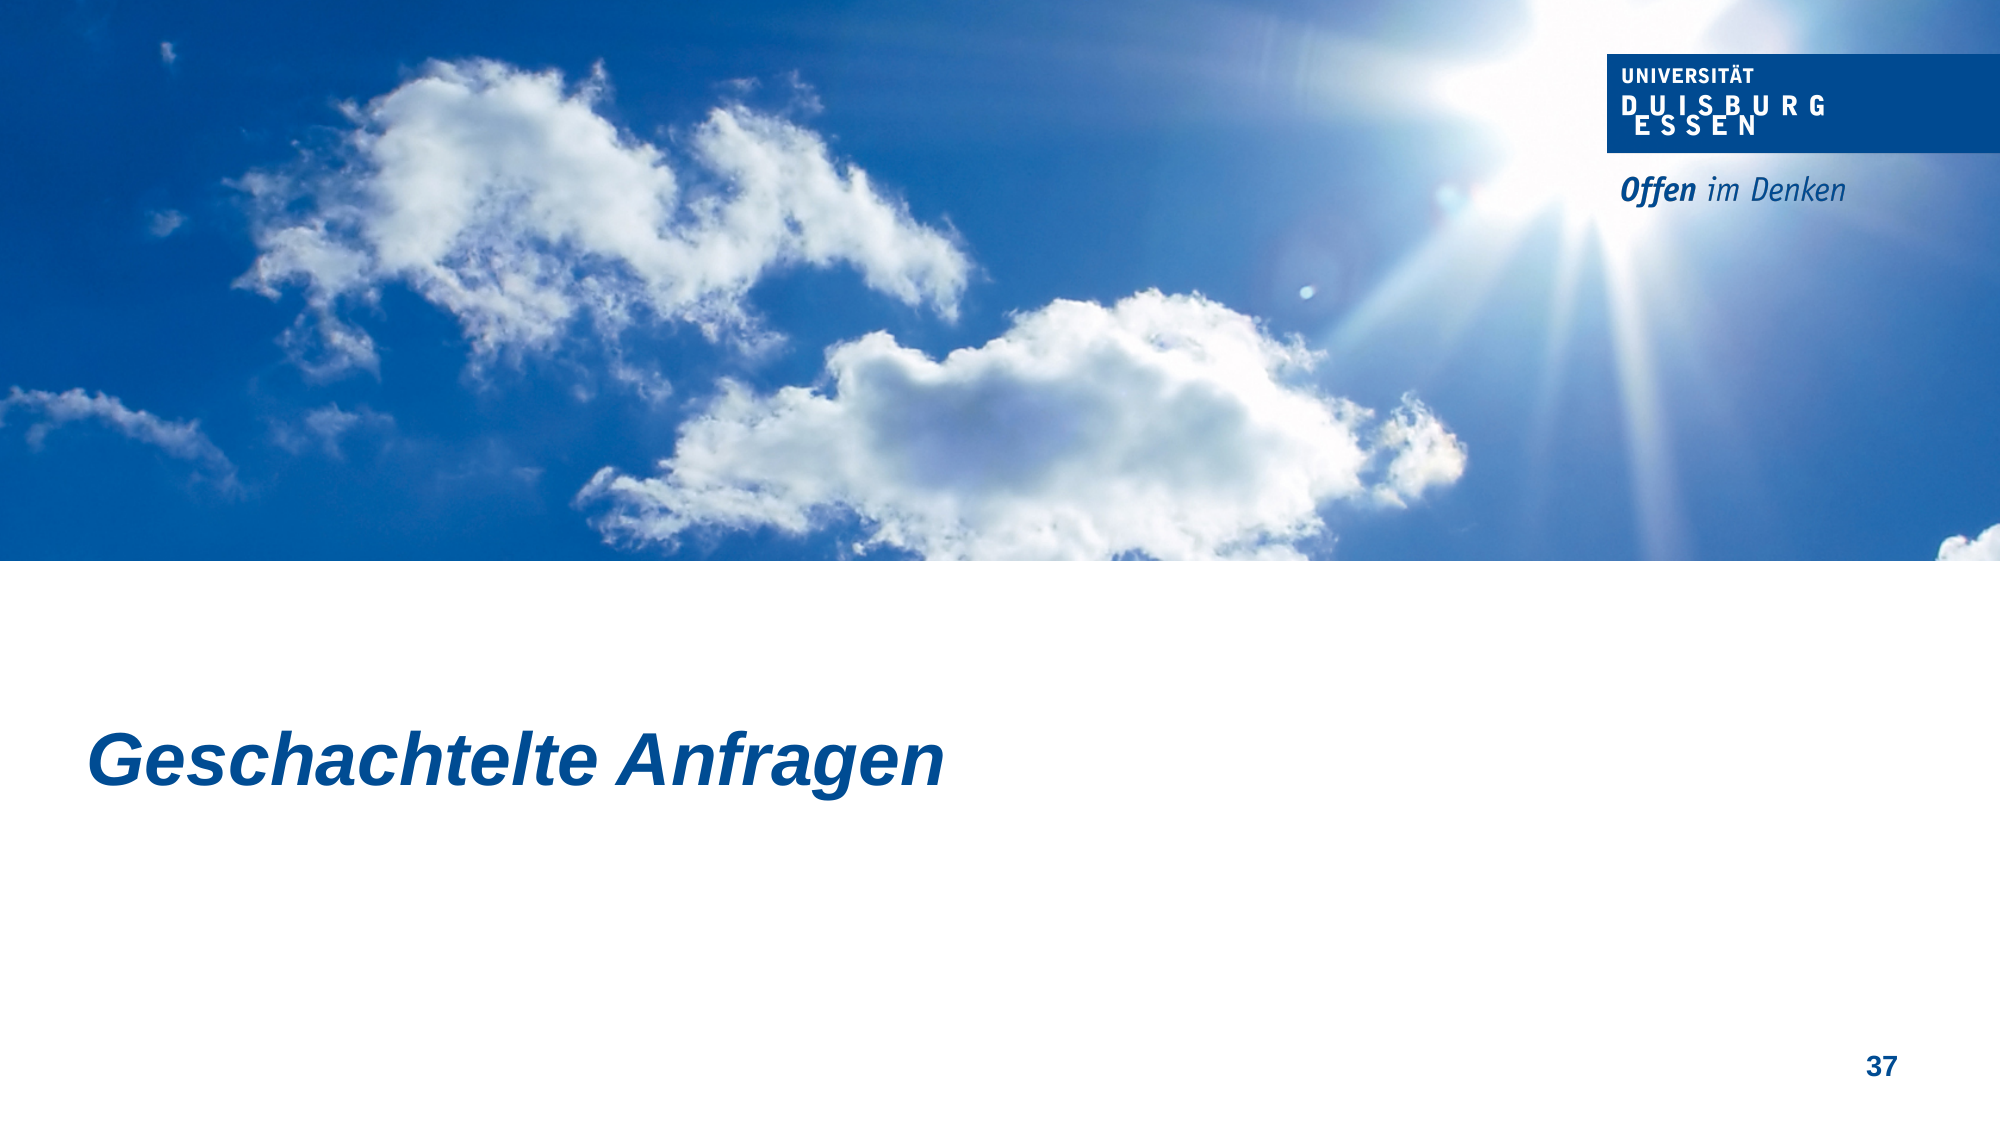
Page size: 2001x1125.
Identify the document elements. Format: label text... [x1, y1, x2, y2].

list Geschachtelte Anfragen [86, 710, 1276, 789]
picture [0, 0, 2000, 561]
slide_number 37 [1677, 1039, 1914, 1081]
